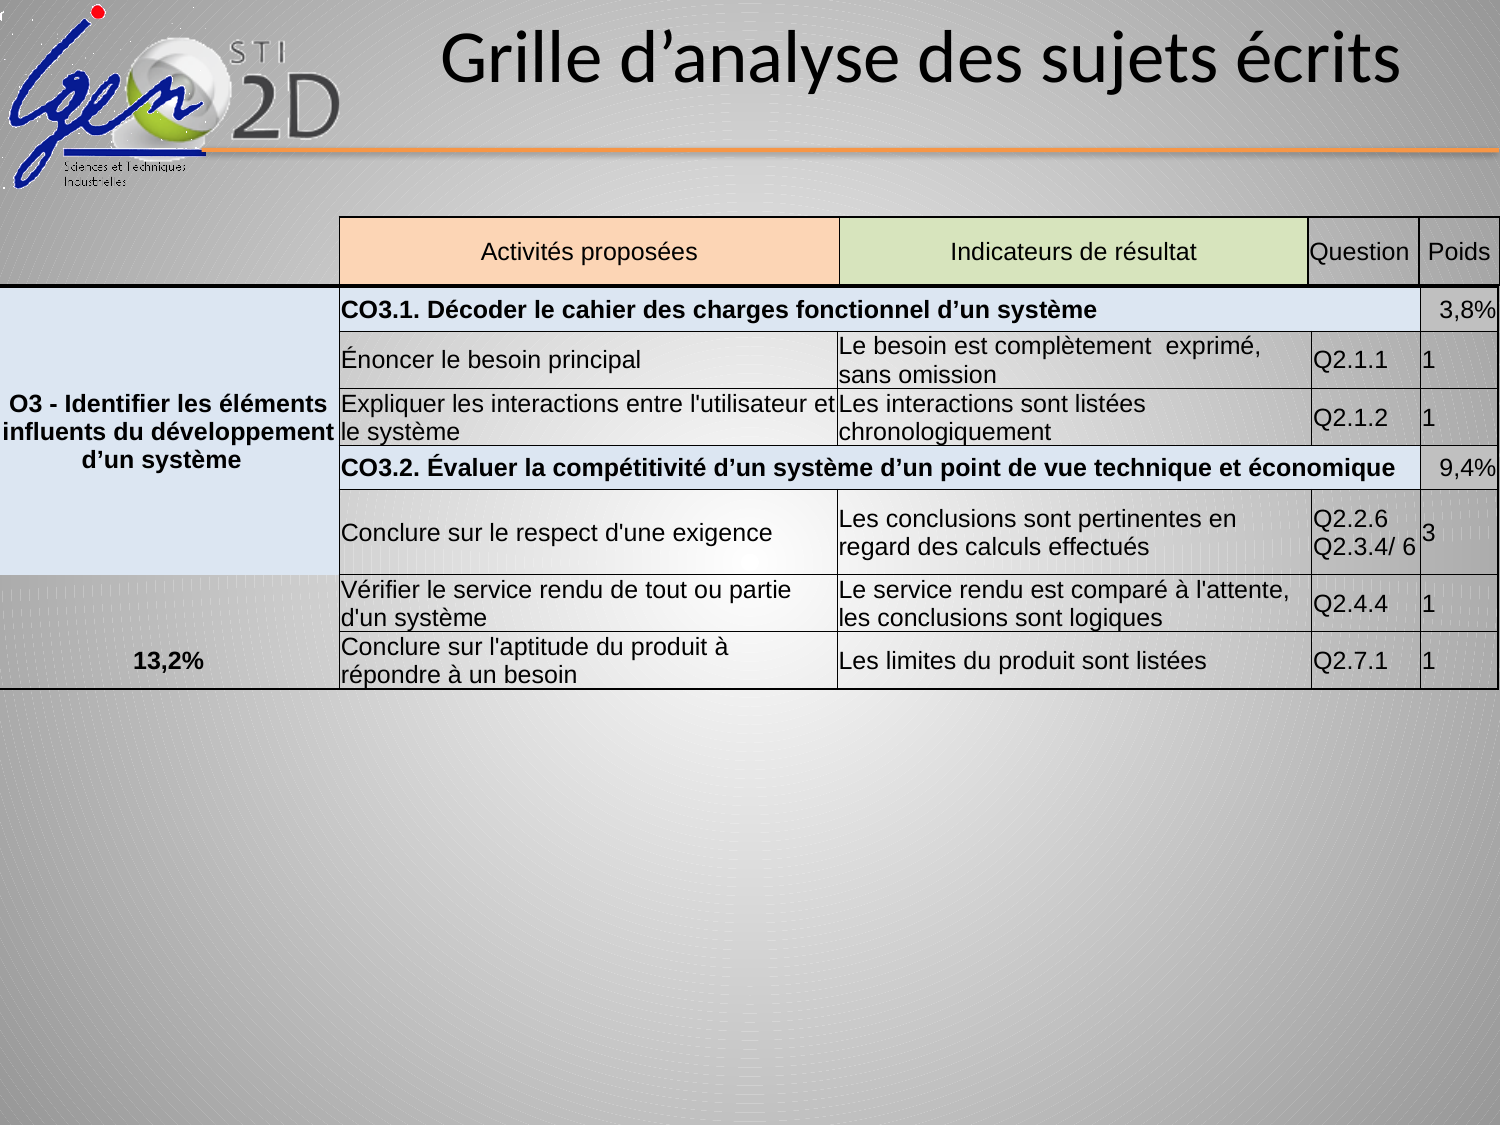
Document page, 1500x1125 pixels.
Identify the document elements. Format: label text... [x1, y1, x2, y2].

table_cell 13,2% [0, 632, 339, 688]
table_cell Q2.7.1 [1312, 632, 1420, 688]
table_cell [0, 575, 339, 632]
table_cell Expliquer les interactions entre l'utilisateur et le système [340, 389, 837, 445]
table_header Question [1309, 218, 1418, 284]
table_cell Énoncer le besoin principal [340, 332, 837, 388]
table_cell 1 [1421, 575, 1497, 631]
table_cell CO3.2. Évaluer la compétitivité d’un système d’un point de vue technique et économique [340, 446, 1420, 489]
table_cell 3 [1421, 490, 1497, 574]
table_header 3,8% [1421, 288, 1497, 331]
table_header Activités proposées [340, 218, 839, 284]
table_header O3 - Identifier les éléments influents du développement d’un système [0, 288, 339, 575]
table_header [0, 217, 339, 284]
picture [0, 4, 343, 192]
table_cell Q2.2.6 Q2.3.4/ 6 [1312, 490, 1420, 574]
table_cell Q2.1.2 [1312, 389, 1420, 445]
table_cell Les limites du produit sont listées [838, 632, 1311, 688]
table_cell Le besoin est complètement exprimé, sans omission [838, 332, 1311, 388]
table_cell 1 [1421, 332, 1497, 388]
table_cell Les conclusions sont pertinentes en regard des calculs effectués [838, 490, 1311, 574]
table_cell Les interactions sont listées chronologiquement [838, 389, 1311, 445]
table_cell Conclure sur l'aptitude du produit à répondre à un besoin [340, 632, 837, 688]
table_header Indicateurs de résultat [840, 218, 1307, 284]
table_cell 9,4% [1421, 446, 1497, 489]
table_cell Le service rendu est comparé à l'attente, les conclusions sont logiques [838, 575, 1311, 631]
picture [197, 147, 204, 159]
table_cell 1 [1421, 632, 1497, 688]
table_cell Q2.1.1 [1312, 332, 1420, 388]
table_cell 1 [1421, 389, 1497, 445]
table_cell Q2.4.4 [1312, 575, 1420, 631]
table_cell Conclure sur le respect d'une exigence [340, 490, 837, 574]
title Grille d’analyse des sujets écrits [342, 0, 1500, 150]
table_header Poids [1420, 218, 1499, 284]
table_cell Vérifier le service rendu de tout ou partie d'un système [340, 575, 837, 631]
table_header CO3.1. Décoder le cahier des charges fonctionnel d’un système [340, 288, 1420, 331]
